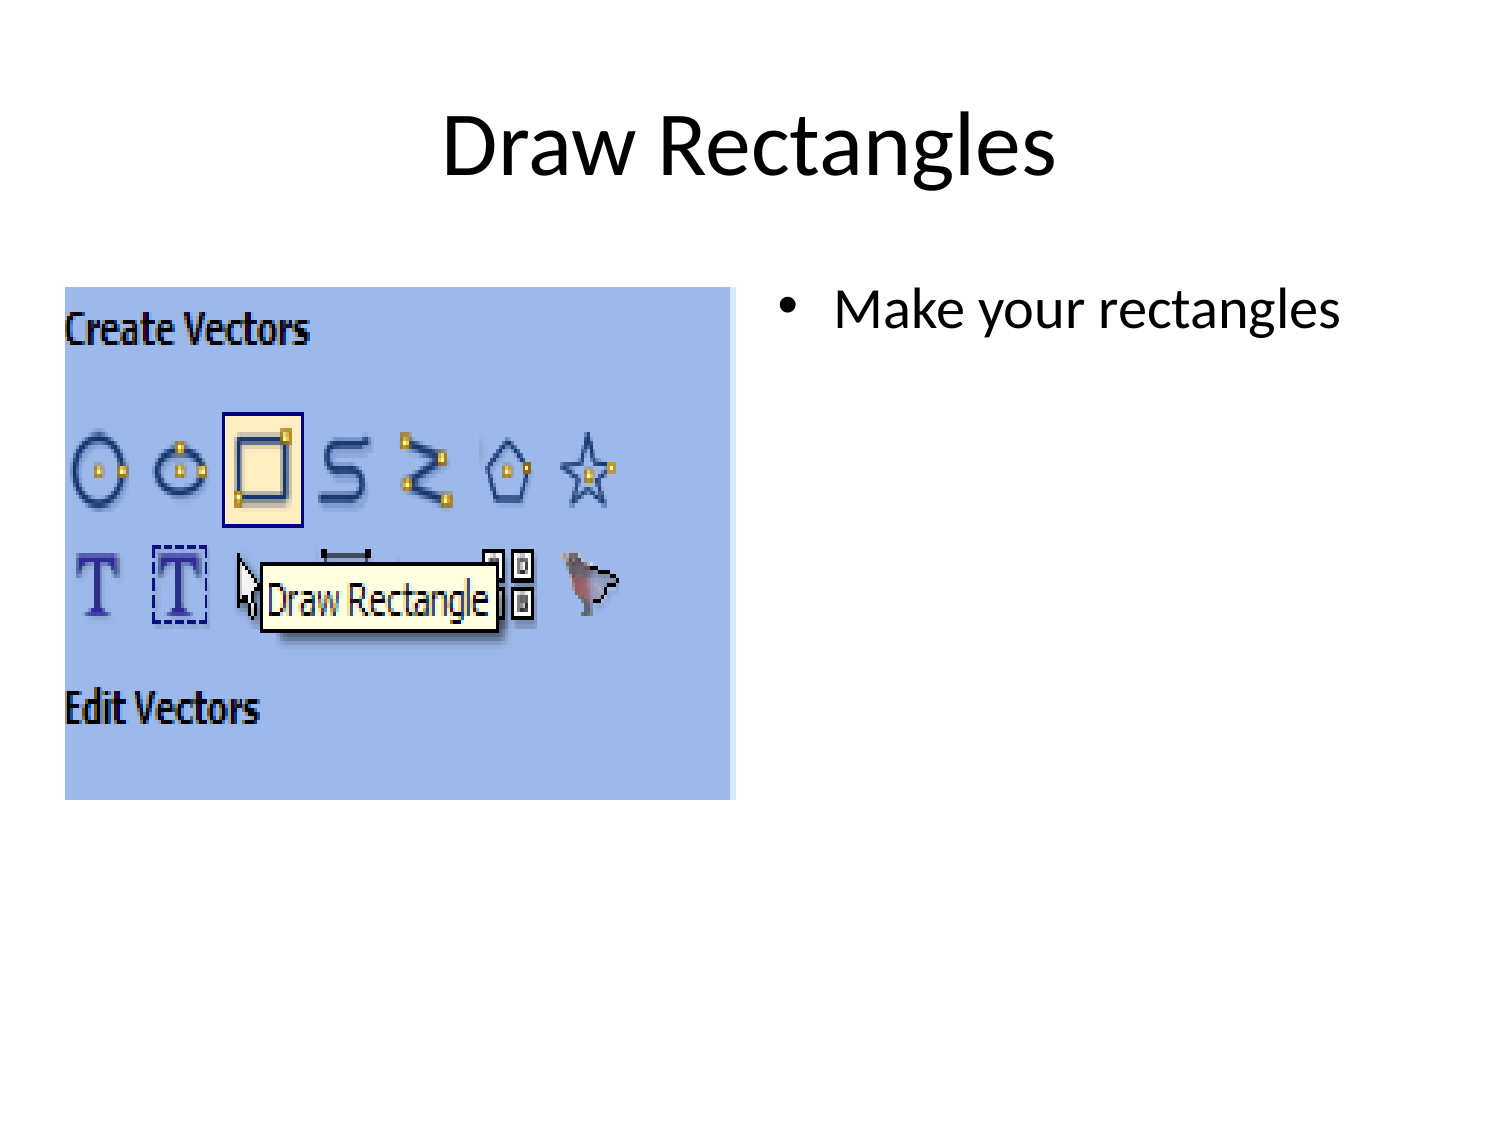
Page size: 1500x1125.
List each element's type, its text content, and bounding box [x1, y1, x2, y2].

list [64, 287, 736, 801]
title Draw Rectangles [75, 45, 1425, 233]
list Make your rectangles [762, 262, 1425, 1005]
